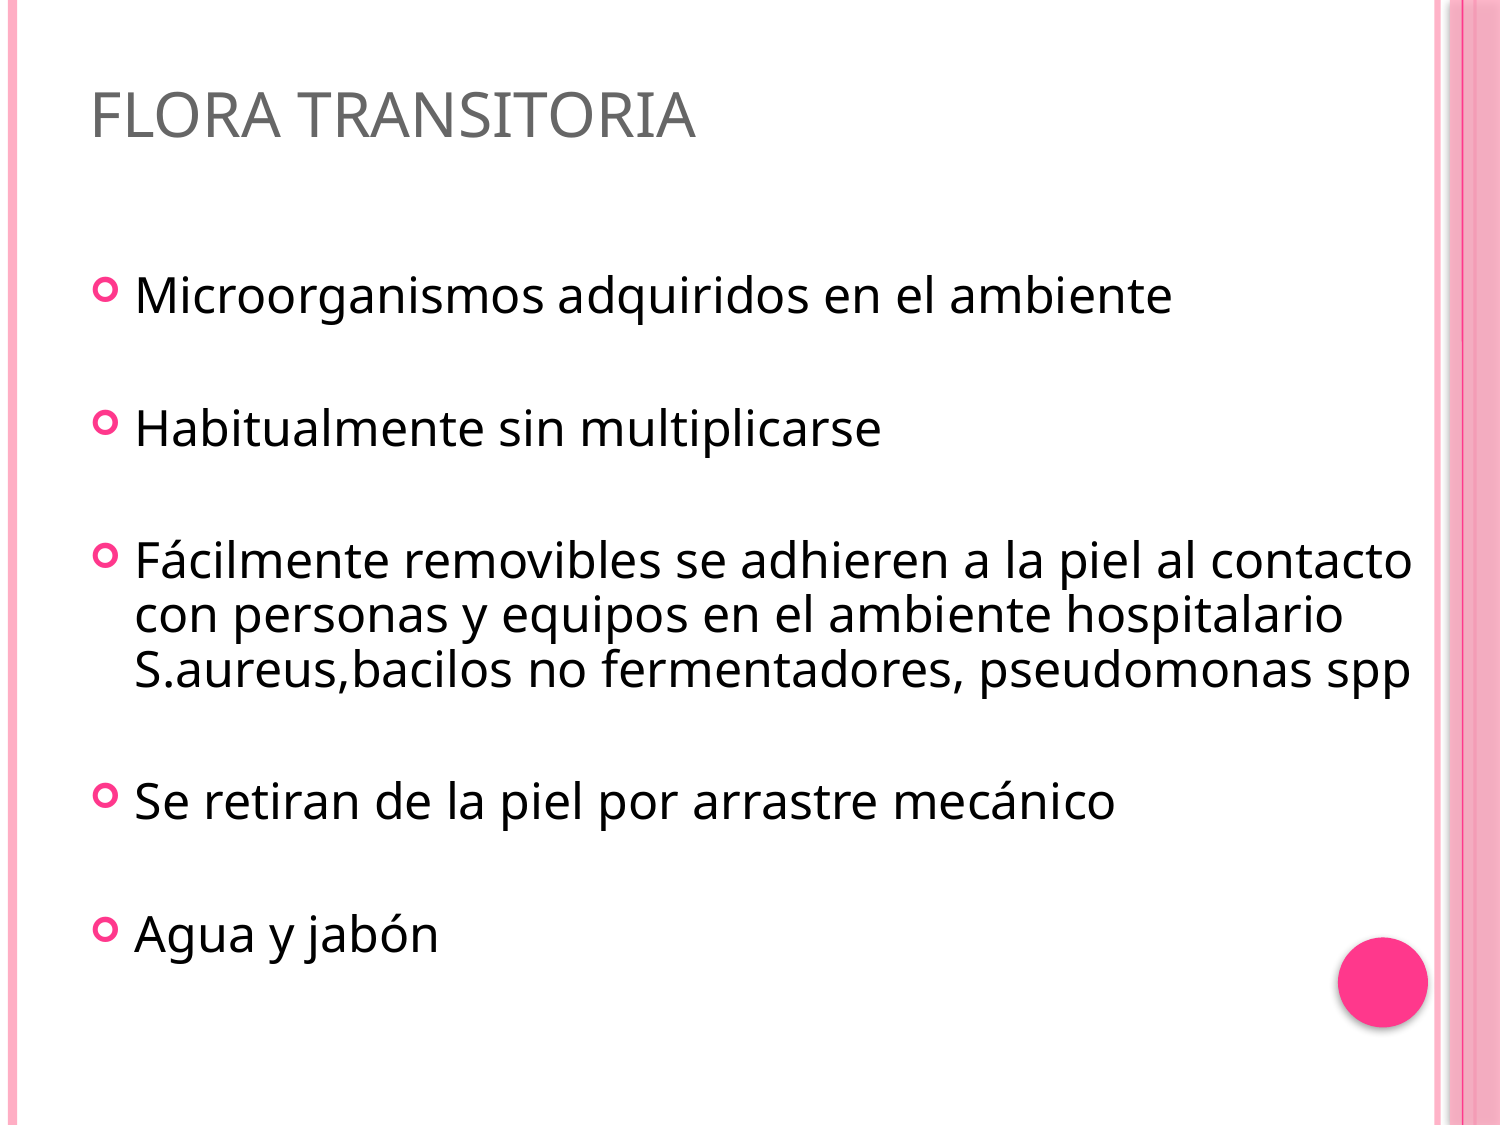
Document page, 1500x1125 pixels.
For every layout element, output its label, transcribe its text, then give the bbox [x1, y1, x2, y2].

title FLORA TRANSITORIA [75, 45, 1300, 233]
list Microorganismos adquiridos en el ambiente Habitualmente sin multiplicarse Fácilmente removibles se adhieren a la piel al contacto con personas y equipos en el ambiente hospitalario S.aureus,bacilos no fermentadores, pseudomonas spp Se retiran de la piel por arrastre mecánico Agua y jabón [75, 262, 1459, 1062]
